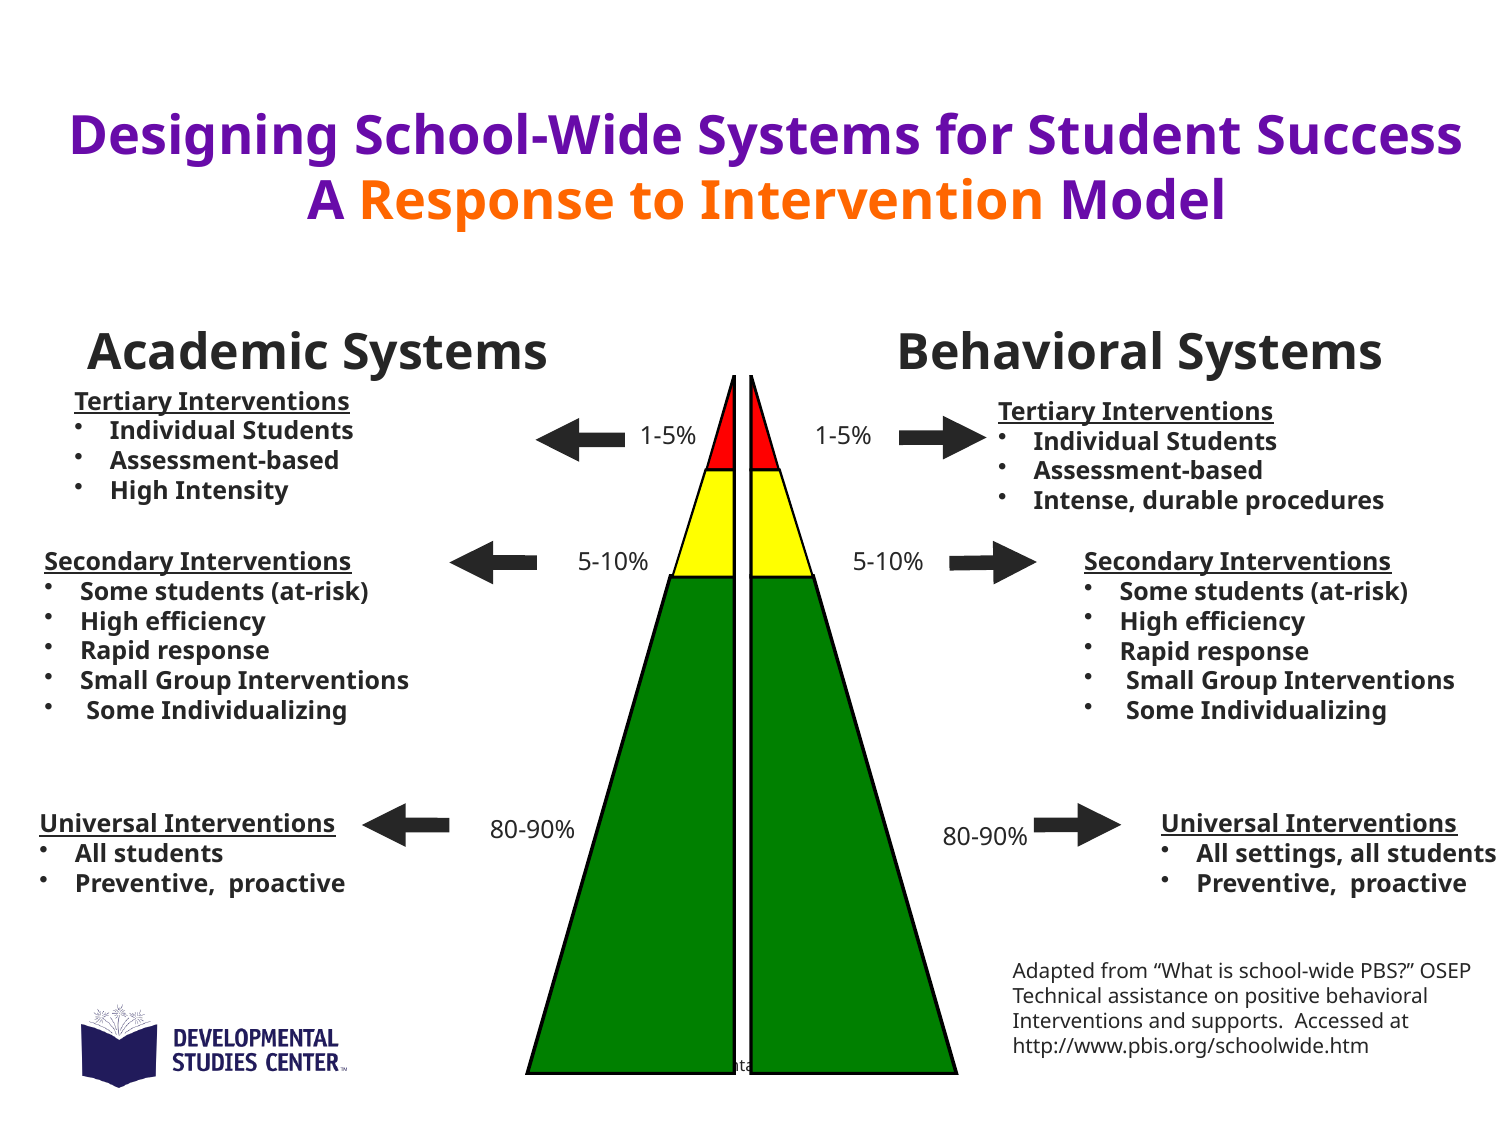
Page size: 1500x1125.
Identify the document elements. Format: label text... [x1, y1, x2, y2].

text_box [967, 387, 1385, 524]
text_box Behavioral Systems [882, 312, 1399, 388]
text_box Designing School-Wide Systems for Student Success A Response to Intervention Model [49, 162, 1485, 238]
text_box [748, 374, 961, 1076]
picture [81, 1004, 347, 1088]
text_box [61, 377, 519, 513]
text_box 80-90% [967, 812, 1026, 858]
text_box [967, 537, 1454, 763]
text_box Academic Systems [72, 312, 563, 374]
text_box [1033, 799, 1500, 906]
text_box 80-90% [475, 806, 517, 851]
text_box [48, 537, 517, 793]
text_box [36, 799, 450, 906]
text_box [524, 374, 738, 1076]
text_box Adapted from “What is school-wide PBS?” OSEP Technical assistance on positive behavioral Interventions and supports. Accessed at http://www.pbis.org/schoolwide.htm [997, 949, 1487, 1065]
